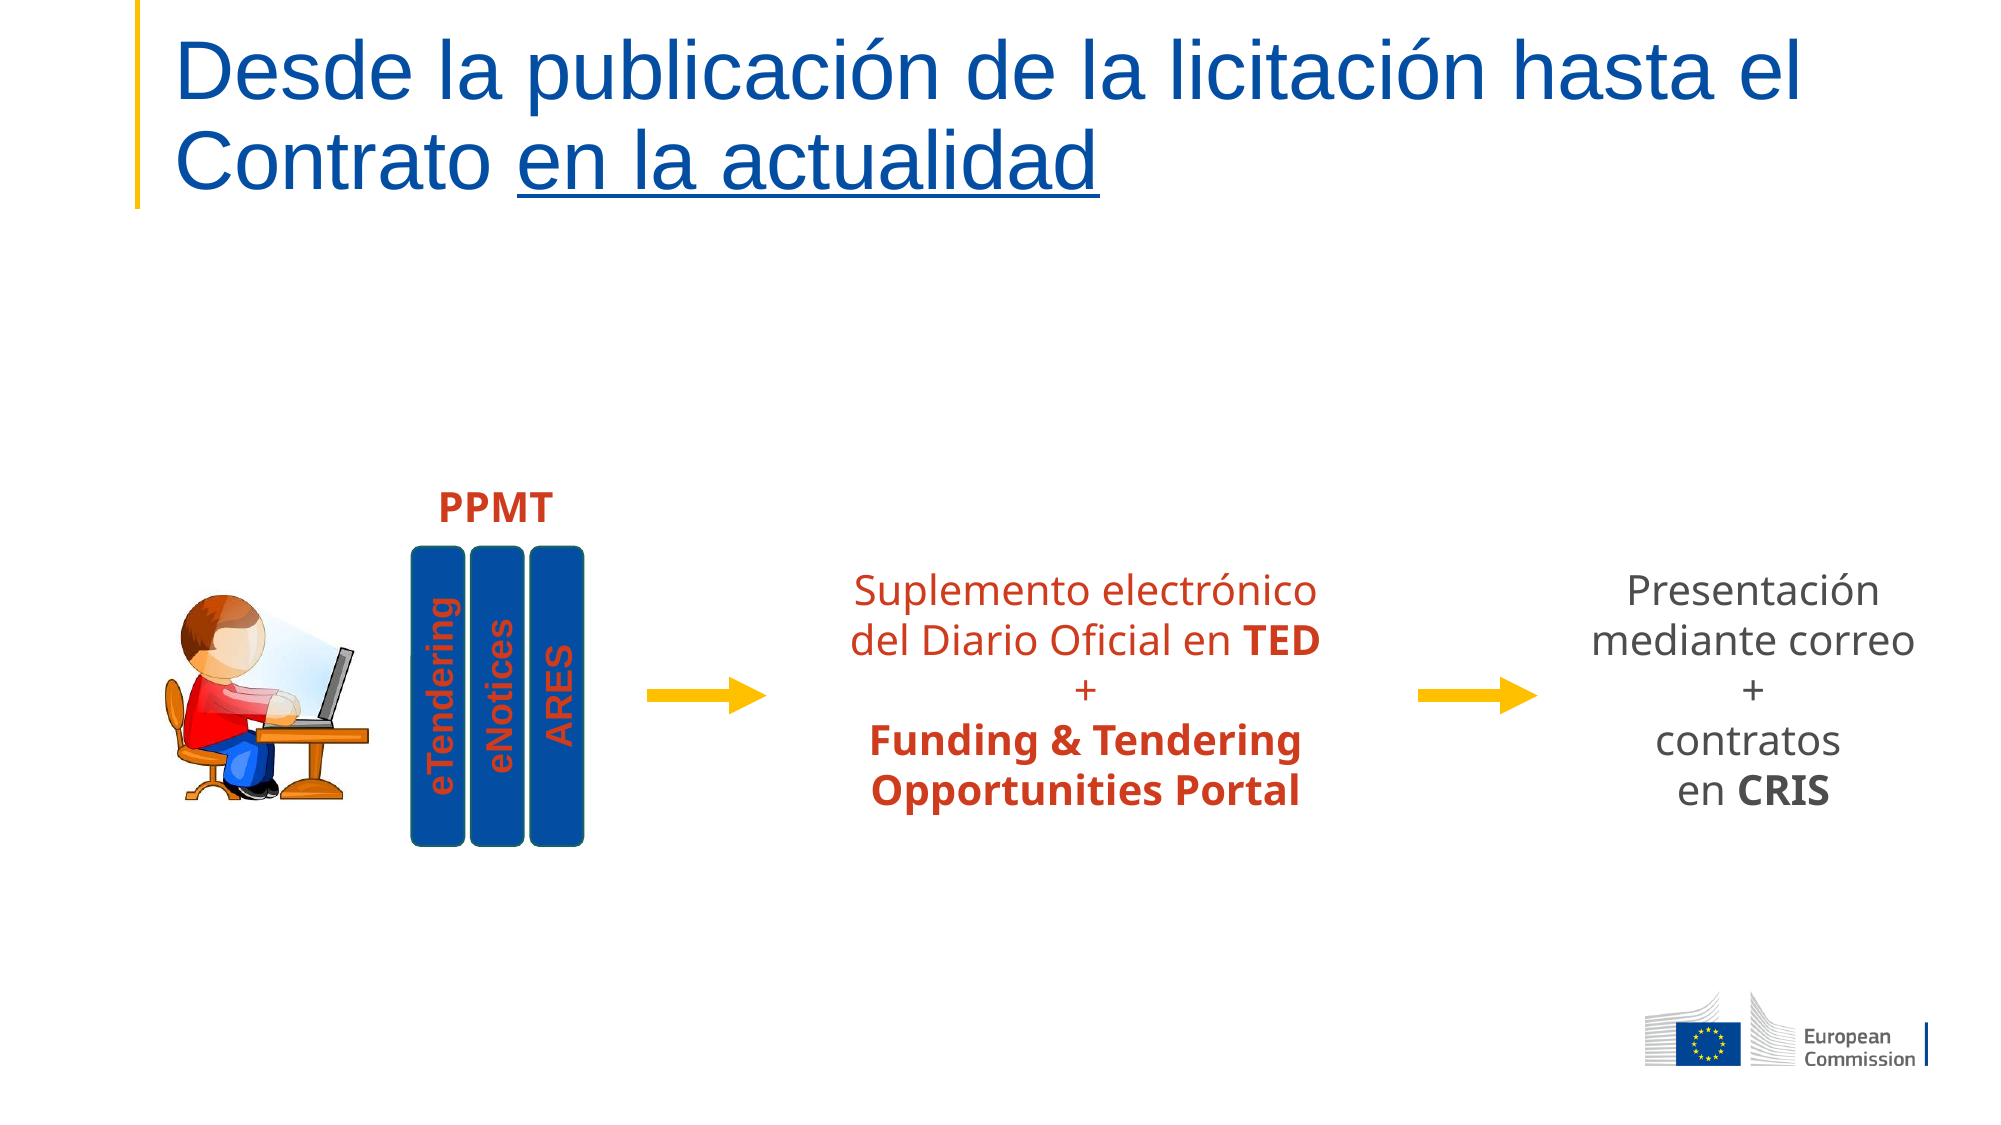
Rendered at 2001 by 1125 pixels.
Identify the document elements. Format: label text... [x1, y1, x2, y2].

title Desde la publicación de la licitación hasta el Contrato en la actualidad [159, 79, 1885, 208]
picture [1645, 991, 1928, 1066]
text_box Suplemento electrónico del Diario Oficial en TED + Funding & Tendering Opportunities Portal [835, 556, 1337, 822]
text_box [159, 473, 584, 846]
text_box Presentación mediante correo + contratos en CRIS [1567, 556, 1940, 822]
